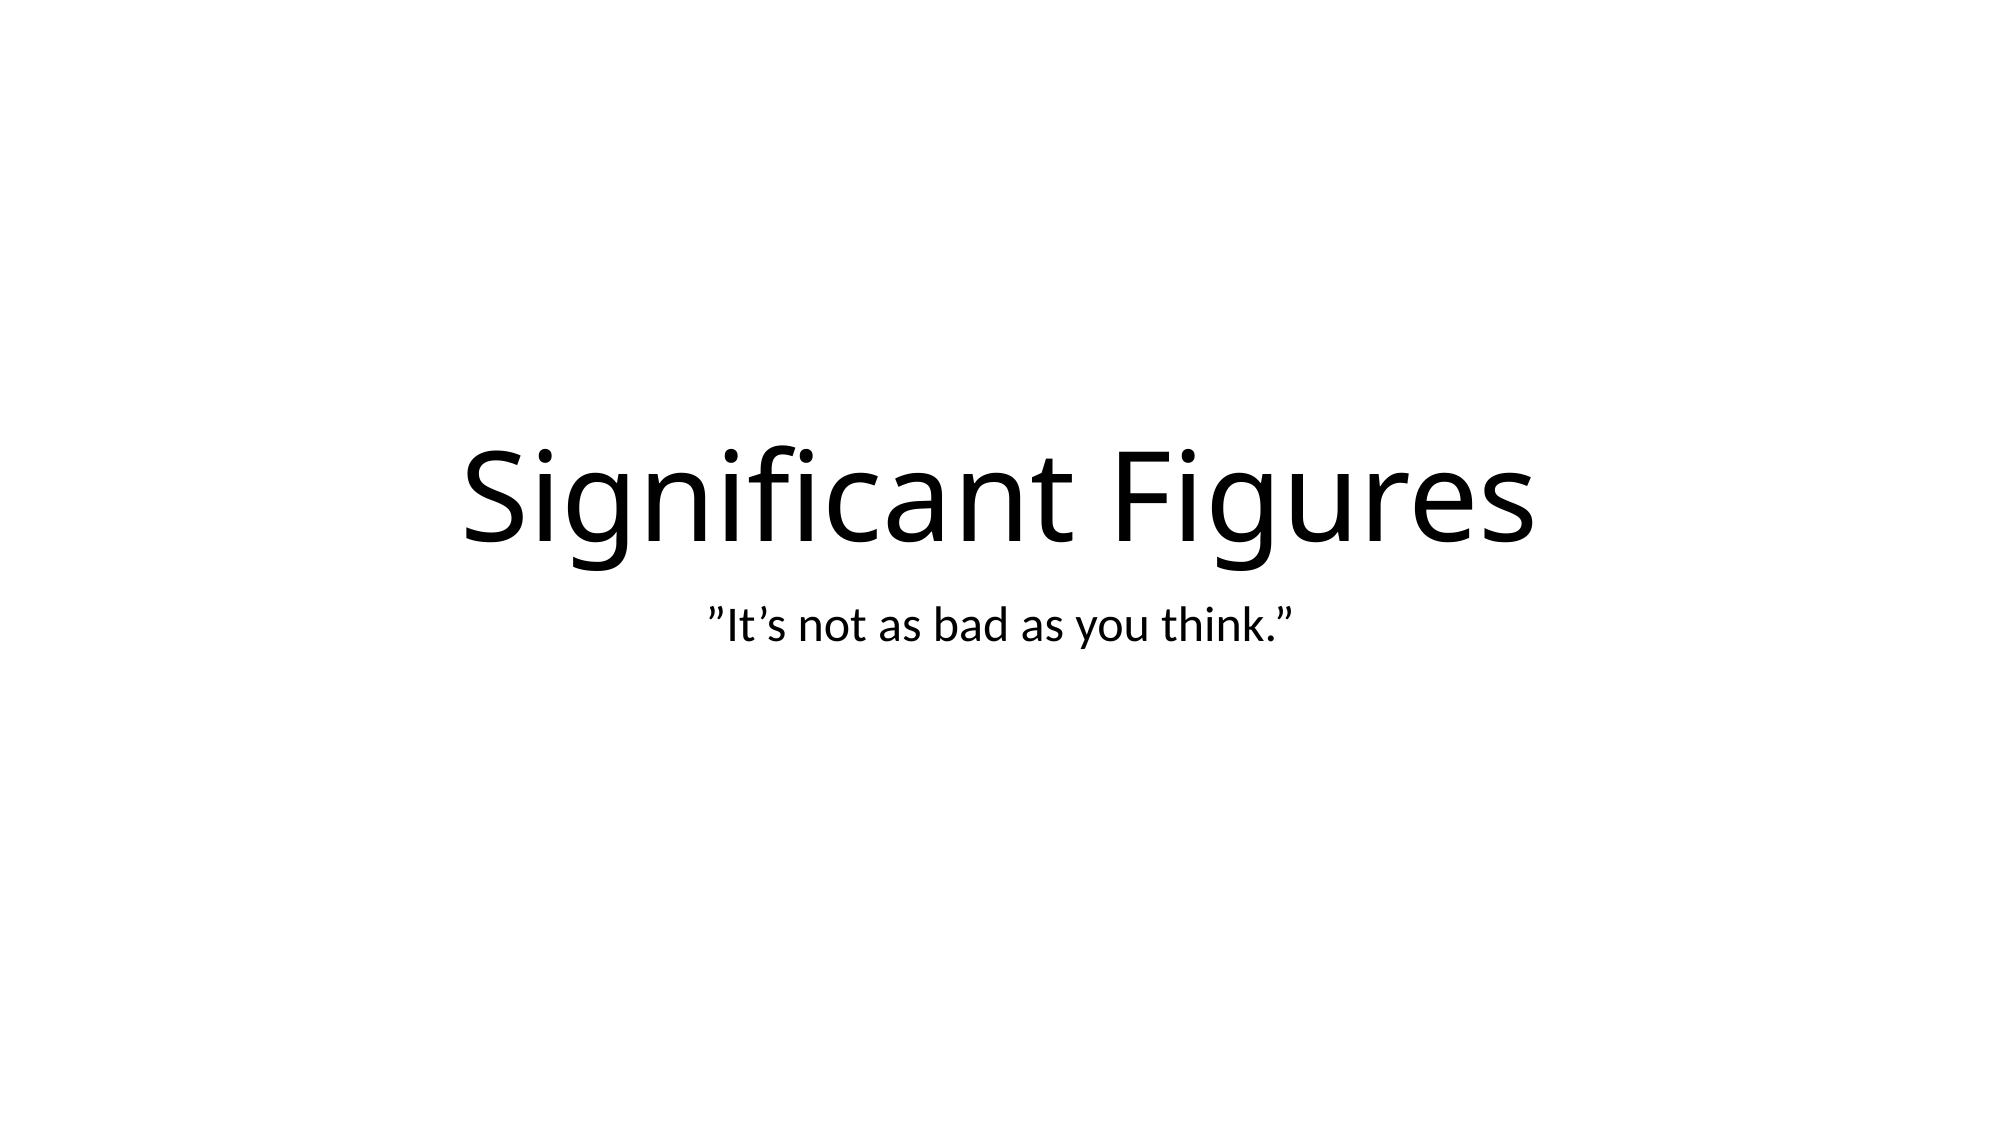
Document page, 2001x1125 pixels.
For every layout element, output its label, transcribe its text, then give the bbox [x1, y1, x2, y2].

title Significant Figures [249, 184, 1750, 576]
subtitle ”It’s not as bad as you think.” [249, 590, 1750, 863]
